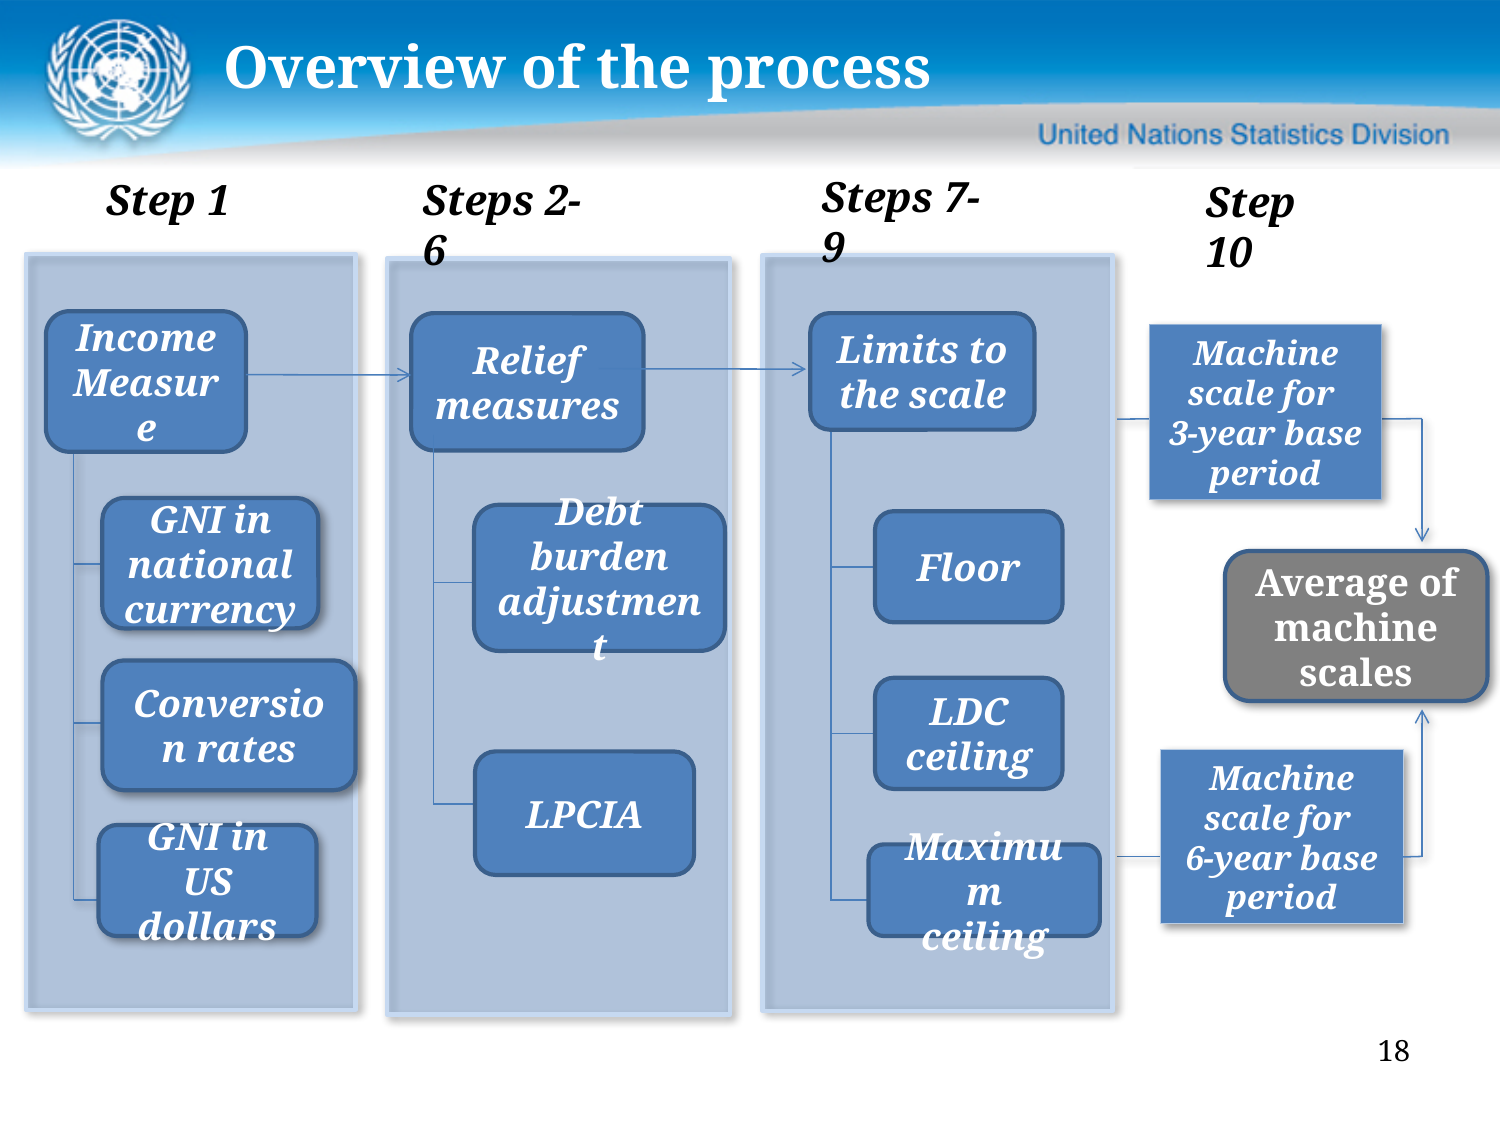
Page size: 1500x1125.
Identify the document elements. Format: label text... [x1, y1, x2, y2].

text_box Step 10 [1190, 168, 1363, 283]
text_box [760, 253, 1115, 1013]
text_box Income Measure [43, 309, 249, 454]
text_box Machine scale for 3-year base period [1149, 324, 1382, 500]
text_box Steps 7-9 [806, 163, 998, 279]
text_box LDC ceiling [872, 675, 1065, 792]
text_box Average of machine scales [1222, 548, 1490, 704]
text_box Maximum ceiling [866, 842, 1102, 939]
text_box Limits to the scale [808, 311, 1037, 432]
text_box Step 1 [91, 166, 248, 232]
text_box Debt burden adjustment [471, 502, 728, 654]
text_box Steps 2-6 [407, 166, 599, 282]
text_box LPCIA [472, 749, 697, 878]
text_box [24, 252, 358, 1012]
text_box [385, 379, 732, 1017]
text_box GNI in US dollars [96, 822, 319, 939]
title Overview of the process [208, 12, 1421, 118]
slide_number 18 [1074, 1024, 1425, 1103]
text_box Conversion rates [100, 658, 358, 793]
text_box [385, 256, 732, 373]
text_box GNI in national currency [100, 495, 321, 631]
text_box Machine scale for 6-year base period [1160, 749, 1404, 924]
text_box Floor [872, 509, 1065, 625]
picture [0, 0, 1500, 169]
text_box Relief measures [409, 311, 646, 453]
